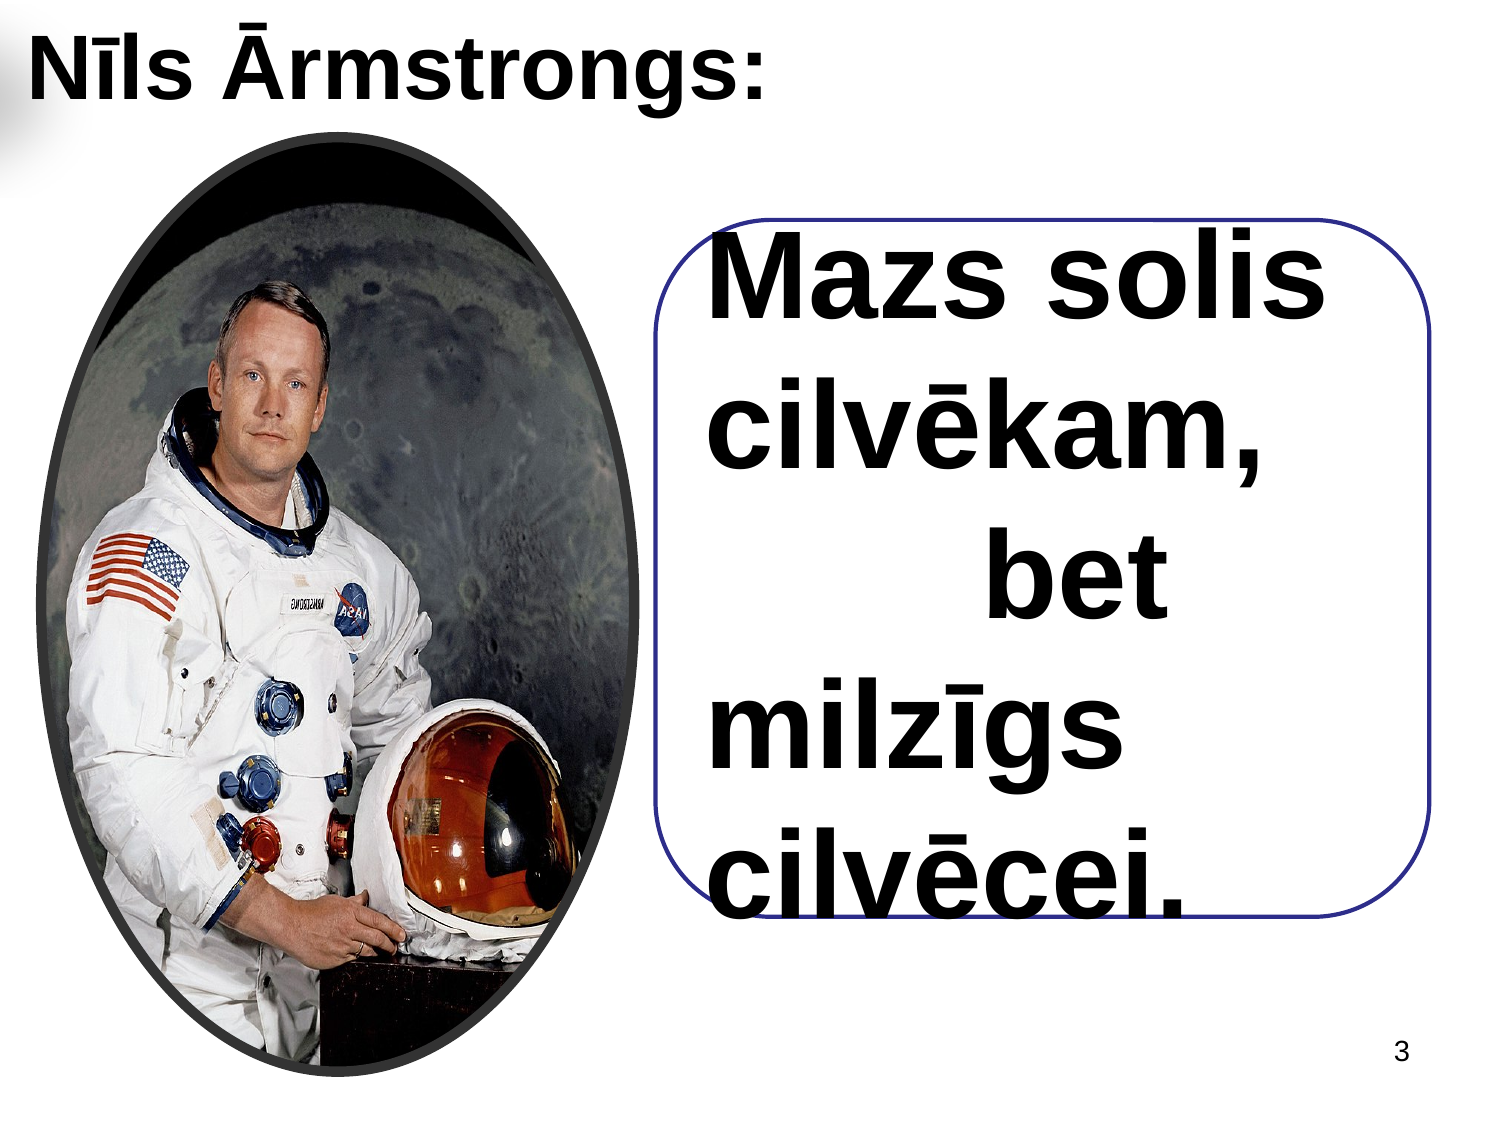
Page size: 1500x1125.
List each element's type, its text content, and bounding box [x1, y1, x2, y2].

slide_number 3 [1074, 1024, 1426, 1103]
title Nīls Ārmstrongs: [11, 11, 1365, 114]
picture [40, 136, 635, 1072]
text_box Mazs solis cilvēkam, bet milzīgs cilvēcei. [653, 217, 1432, 919]
